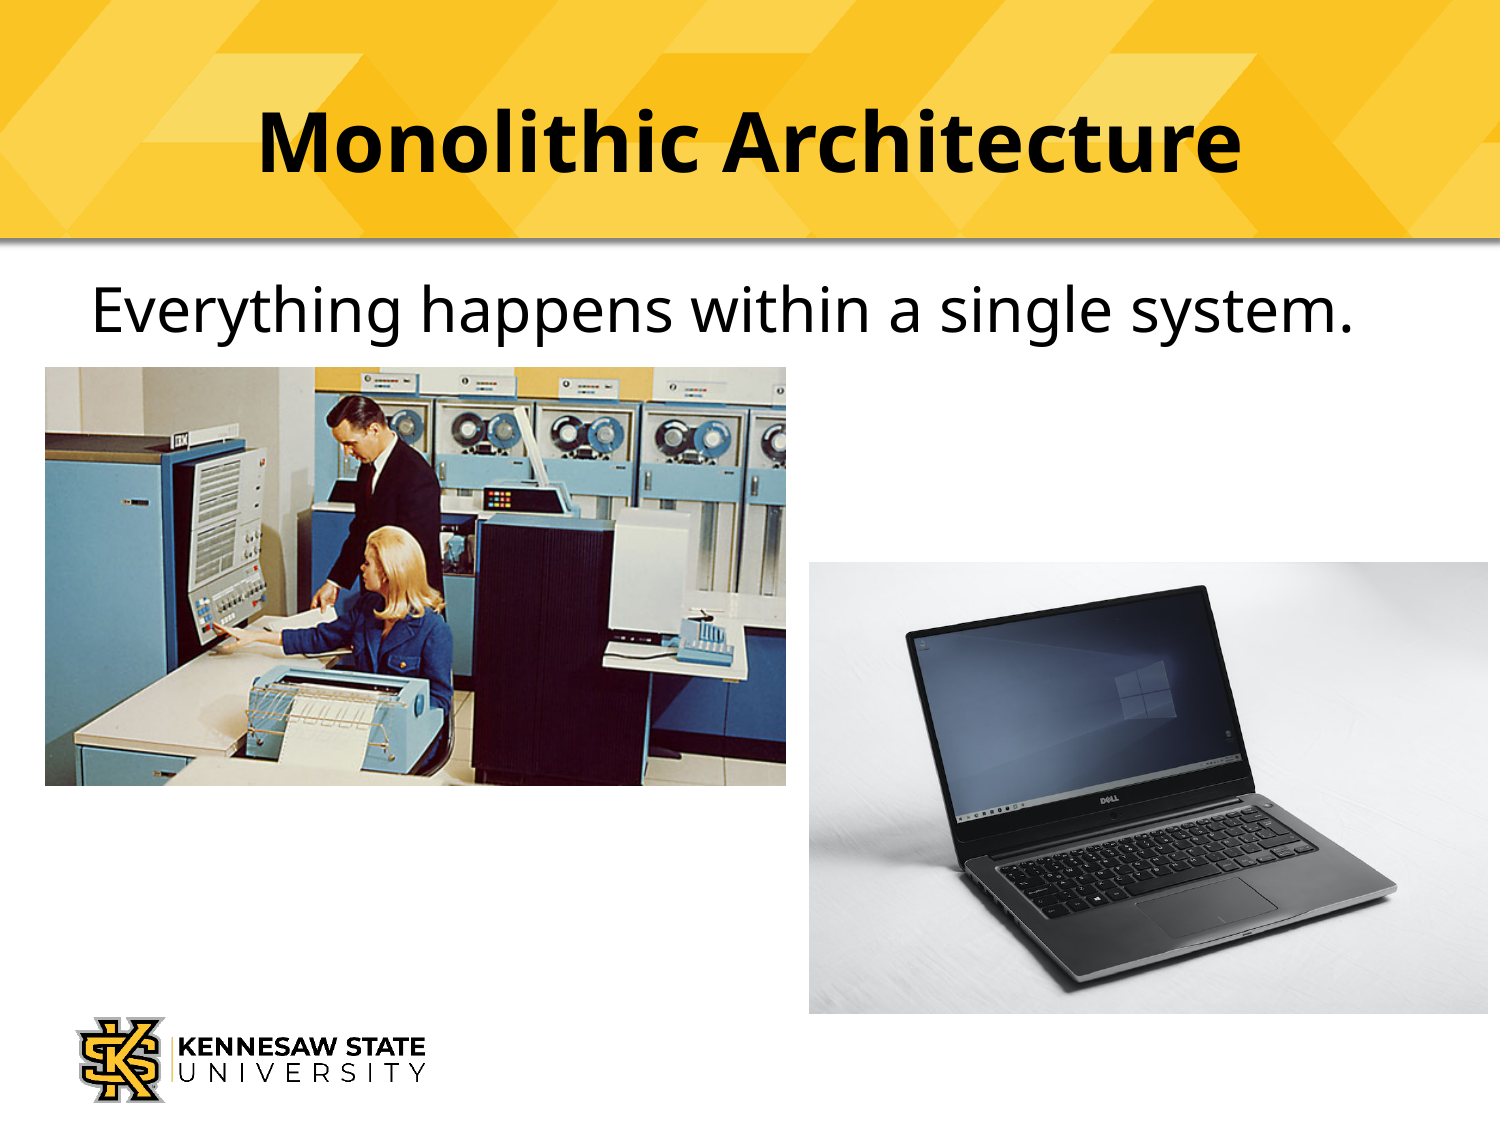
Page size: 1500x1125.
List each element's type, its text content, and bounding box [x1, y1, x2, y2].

list Everything happens within a single system. [75, 262, 1425, 1005]
picture [809, 562, 1488, 1015]
title Monolithic Architecture [75, 45, 1425, 233]
picture [44, 367, 787, 787]
picture [75, 1017, 425, 1103]
picture [0, 0, 1500, 251]
